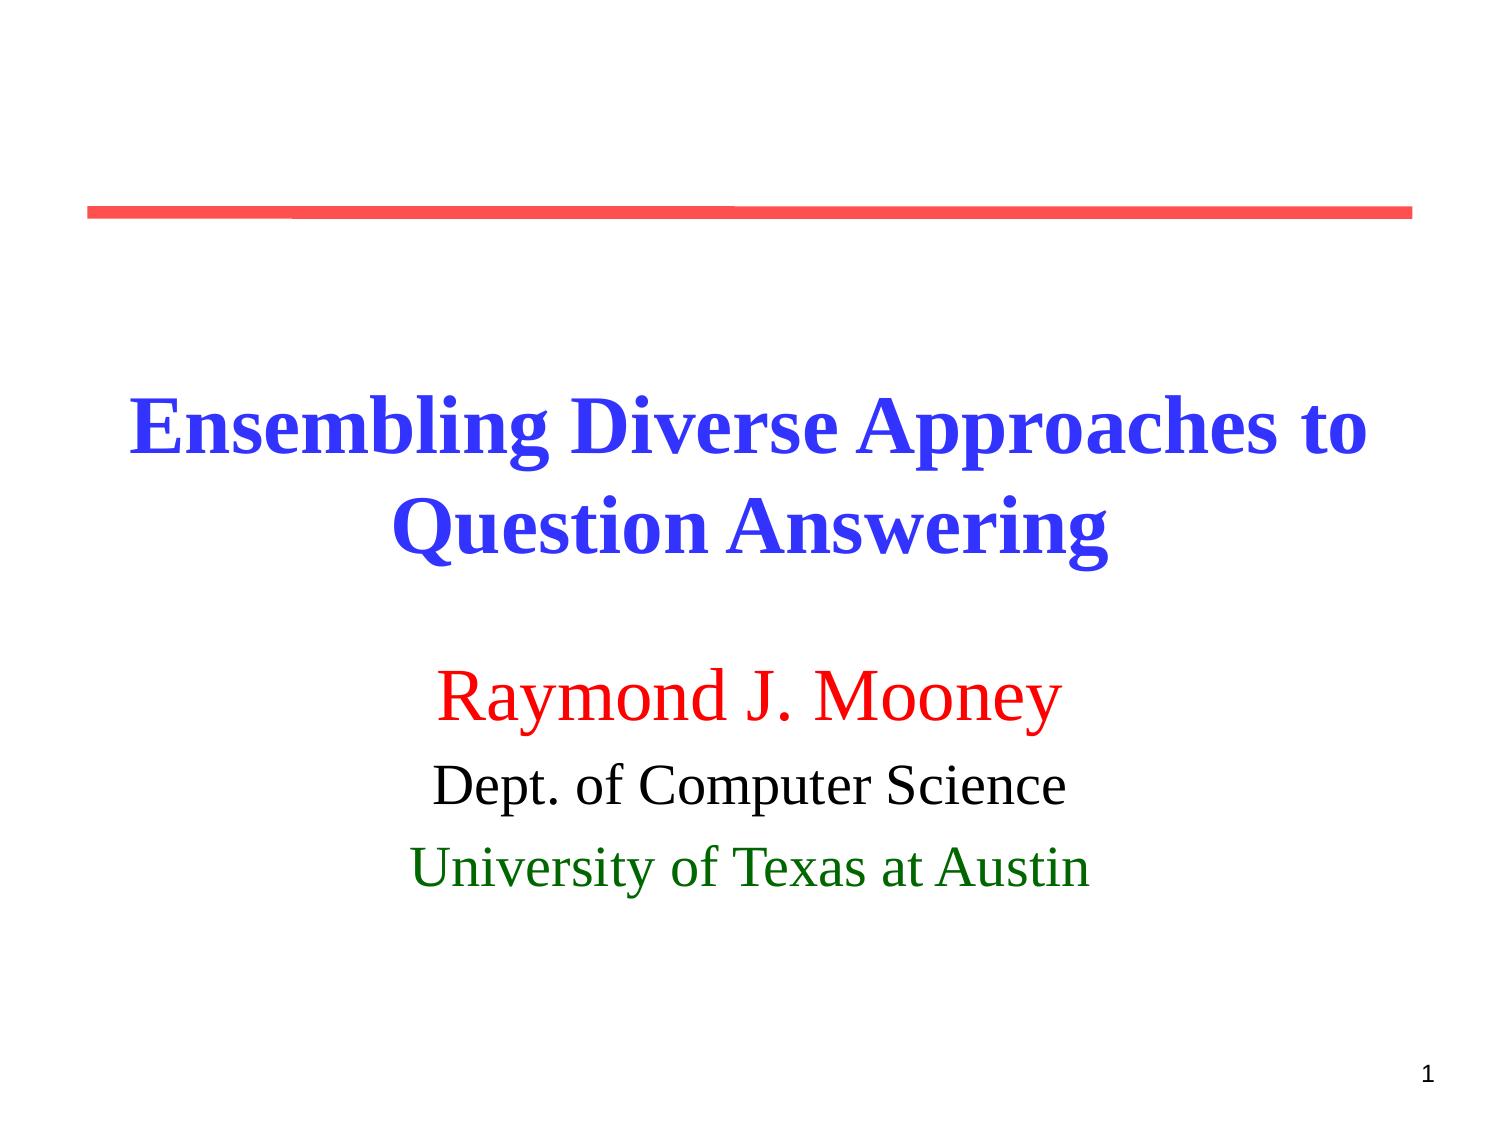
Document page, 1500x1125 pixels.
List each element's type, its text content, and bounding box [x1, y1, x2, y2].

subtitle Raymond J. Mooney Dept. of Computer Science University of Texas at Austin [225, 637, 1275, 925]
title Ensembling Diverse Approaches to Question Answering [112, 349, 1388, 591]
slide_number 1 [1137, 1050, 1450, 1125]
